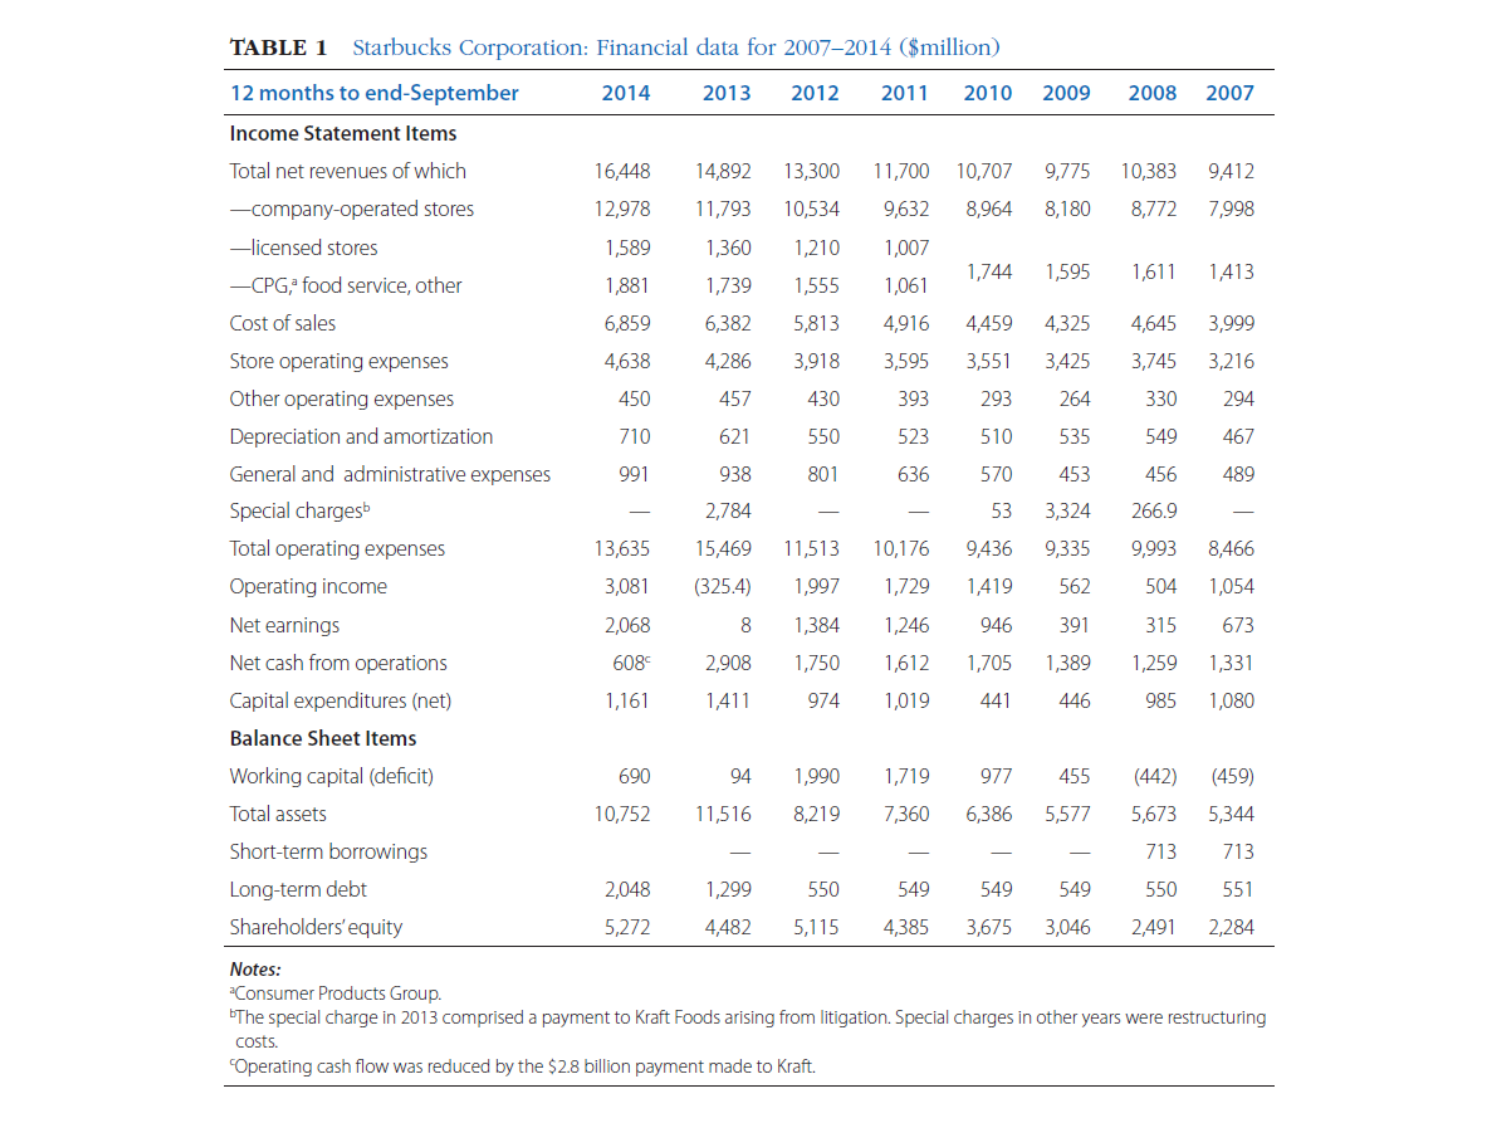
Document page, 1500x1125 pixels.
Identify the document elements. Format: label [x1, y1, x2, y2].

picture [219, 30, 1282, 1093]
